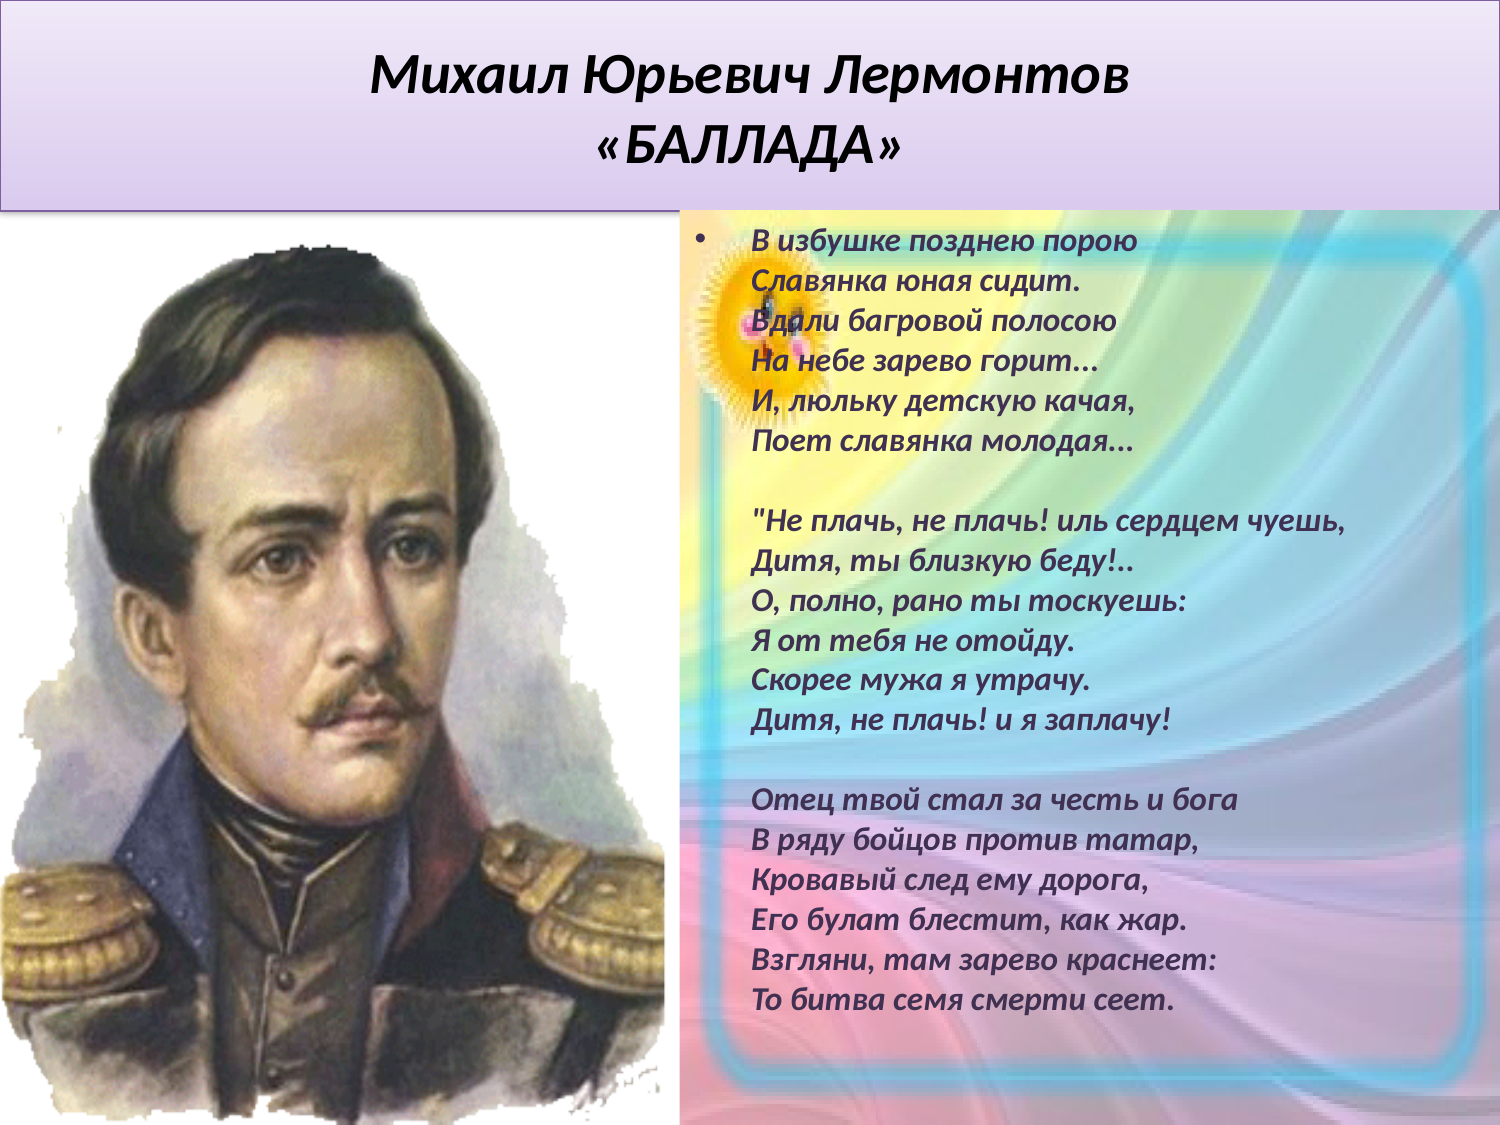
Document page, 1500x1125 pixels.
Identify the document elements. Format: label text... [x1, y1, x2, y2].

list В избушке позднею порою Славянка юная сидит. Вдали багровой полосою На небе зарево горит... И, люльку детскую качая, Поет славянка молодая... "Не плачь, не плачь! иль сердцем чуешь, Дитя, ты близкую беду!.. О, полно, рано ты тоскуешь: Я от тебя не отойду. Скорее мужа я утрачу. Дитя, не плачь! и я заплачу! Отец твой стал за честь и бога В ряду бойцов против татар, Кровавый след ему дорога, Его булат блестит, как жар. Взгляни, там зарево краснеет: То битва семя смерти сеет. [679, 210, 1500, 1125]
title Михаил Юрьевич Лермонтов «БАЛЛАДА» [0, 0, 1500, 212]
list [0, 234, 669, 1125]
